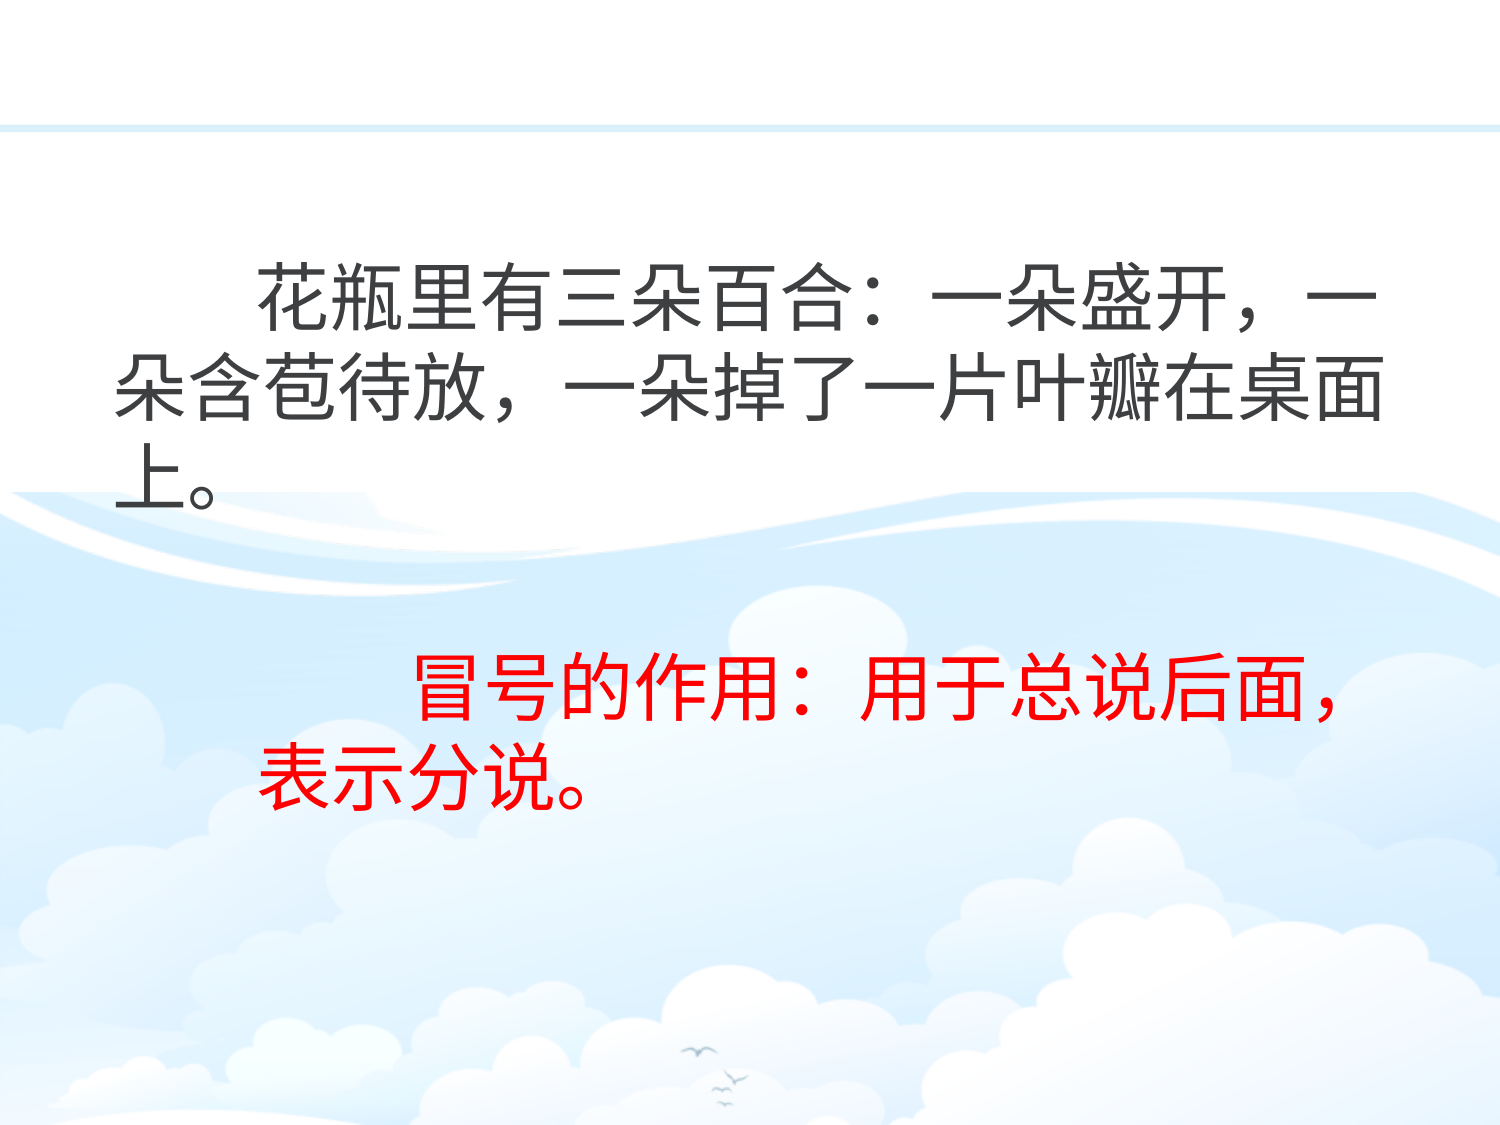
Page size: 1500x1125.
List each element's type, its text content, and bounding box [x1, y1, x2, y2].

text_box 花瓶里有三朵百合：一朵盛开，一朵含苞待放，一朵掉了一片叶瓣在桌面上。 [98, 243, 1422, 529]
text_box 冒号的作用：用于总说后面，表示分说。 [242, 633, 1351, 829]
